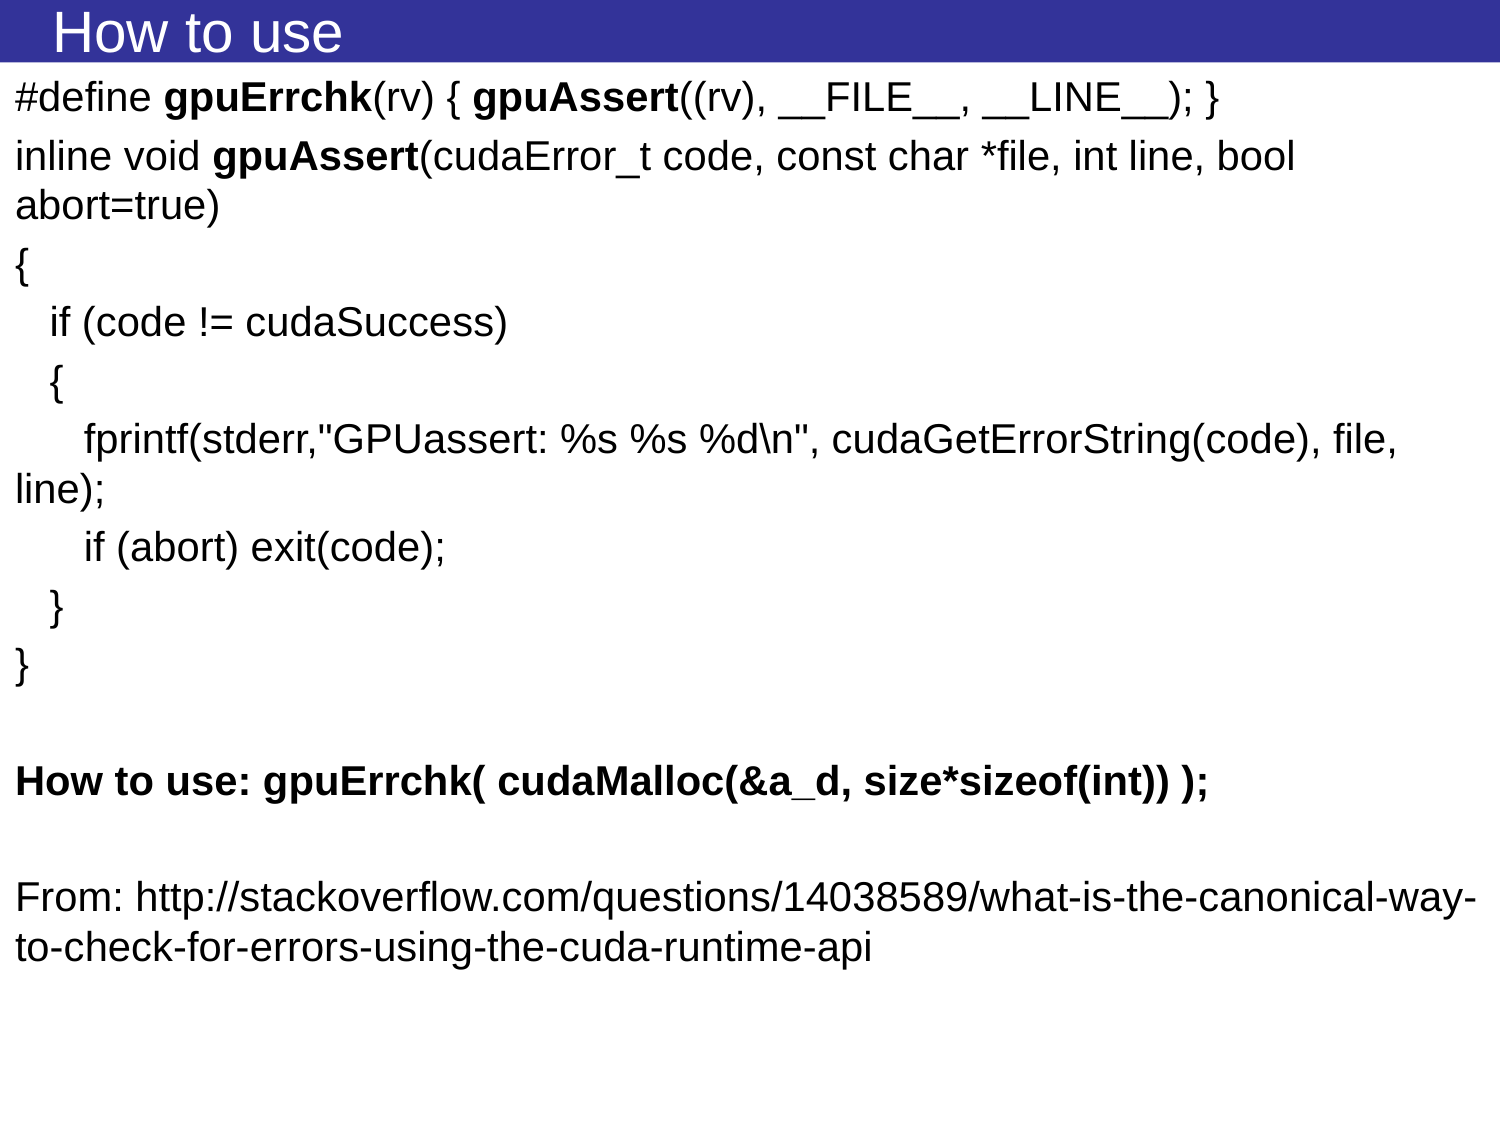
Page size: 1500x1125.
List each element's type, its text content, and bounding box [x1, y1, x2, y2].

list #define gpuErrchk(rv) { gpuAssert((rv), __FILE__, __LINE__); } inline void gpuAssert(cudaError_t code, const char *file, int line, bool abort=true) { if (code != cudaSuccess) { fprintf(stderr,"GPUassert: %s %s %d\n", cudaGetErrorString(code), file, line); if (abort) exit(code); } } How to use: gpuErrchk( cudaMalloc(&a_d, size*sizeof(int)) ); From: http://stackoverflow.com/questions/14038589/what-is-the-canonical-way-to-check-for-errors-using-the-cuda-runtime-api [0, 62, 1500, 1125]
title How to use [37, 7, 1426, 51]
